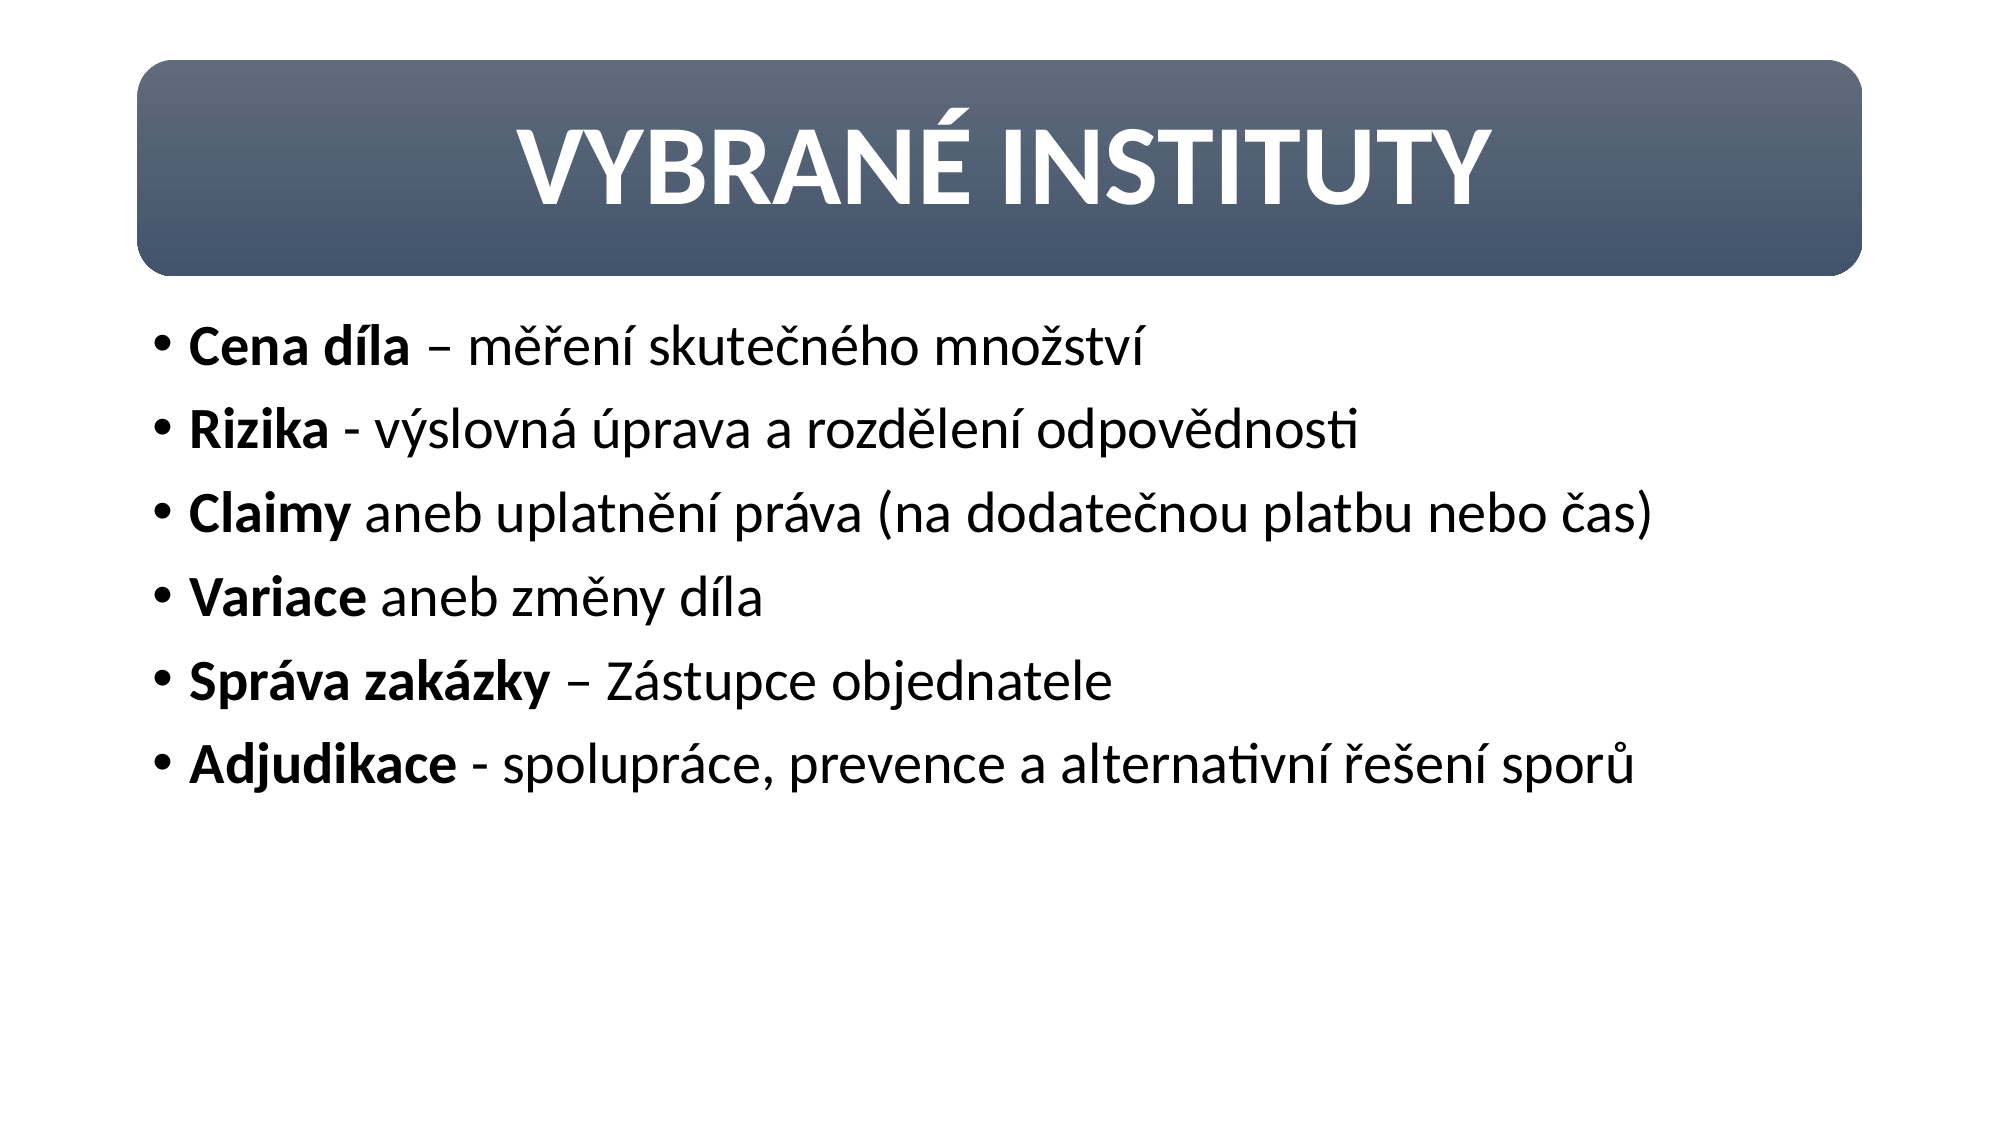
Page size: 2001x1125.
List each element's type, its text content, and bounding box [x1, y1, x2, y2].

list Cena díla – měření skutečného množství Rizika - výslovná úprava a rozdělení odpovědnosti Claimy aneb uplatnění práva (na dodatečnou platbu nebo čas) Variace aneb změny díla Správa zakázky – Zástupce objednatele Adjudikace - spolupráce, prevence a alternativní řešení sporů [137, 307, 1863, 1017]
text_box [137, 59, 1863, 278]
